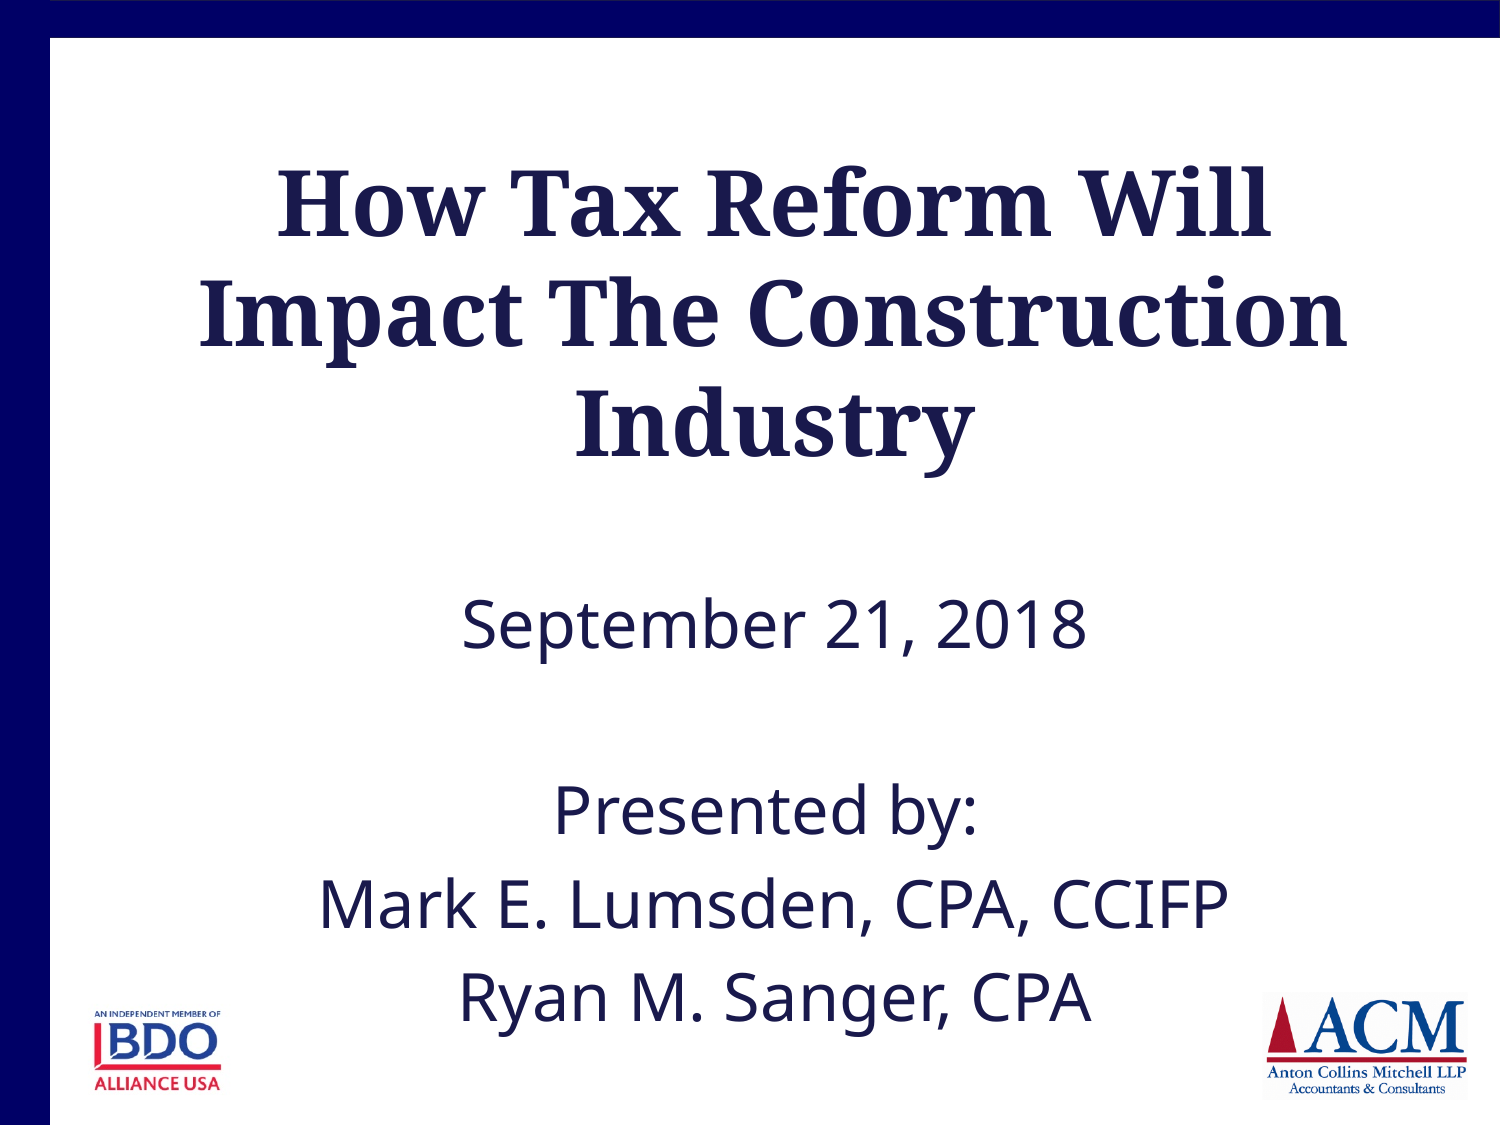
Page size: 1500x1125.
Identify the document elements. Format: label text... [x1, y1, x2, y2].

picture [75, 991, 238, 1108]
list How Tax Reform Will Impact The Construction Industry September 21, 2018 Presented by: Mark E. Lumsden, CPA, CCIFP Ryan M. Sanger, CPA [99, 137, 1451, 963]
picture [1262, 991, 1468, 1100]
